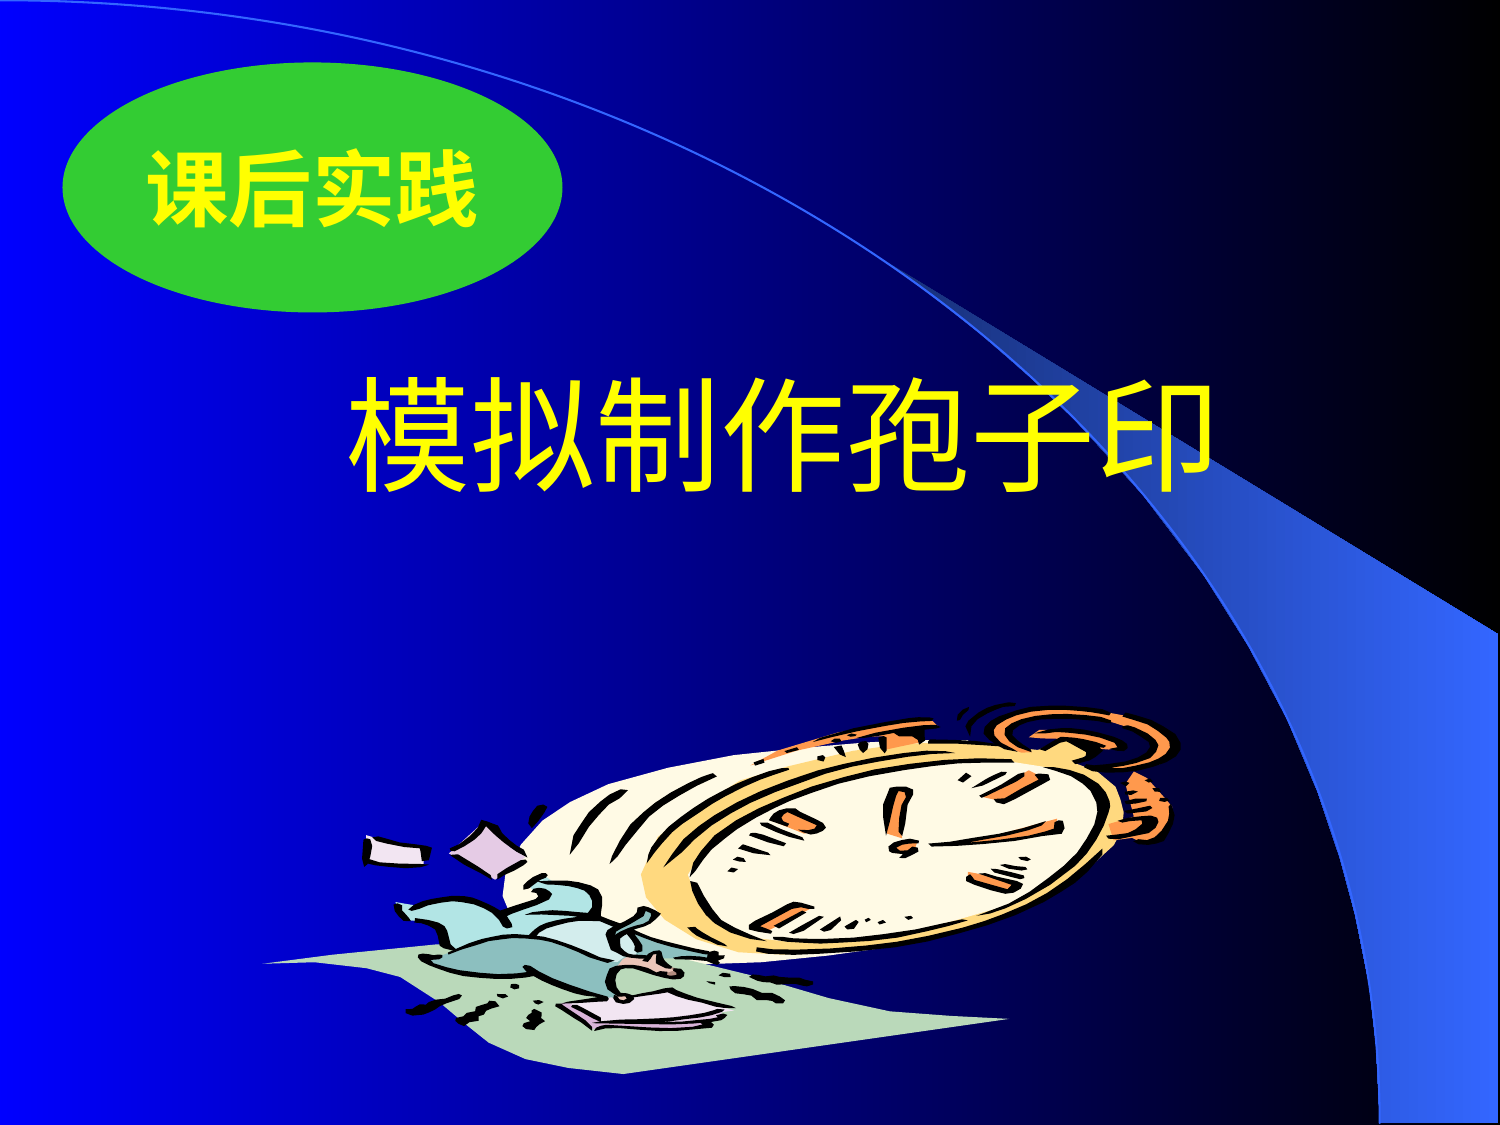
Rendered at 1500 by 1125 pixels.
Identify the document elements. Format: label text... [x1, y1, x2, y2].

text_box 课后实践 [62, 62, 563, 313]
text_box [187, 137, 463, 213]
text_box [262, 699, 1188, 1078]
text_box 模拟制作孢子印 [150, 349, 1313, 515]
